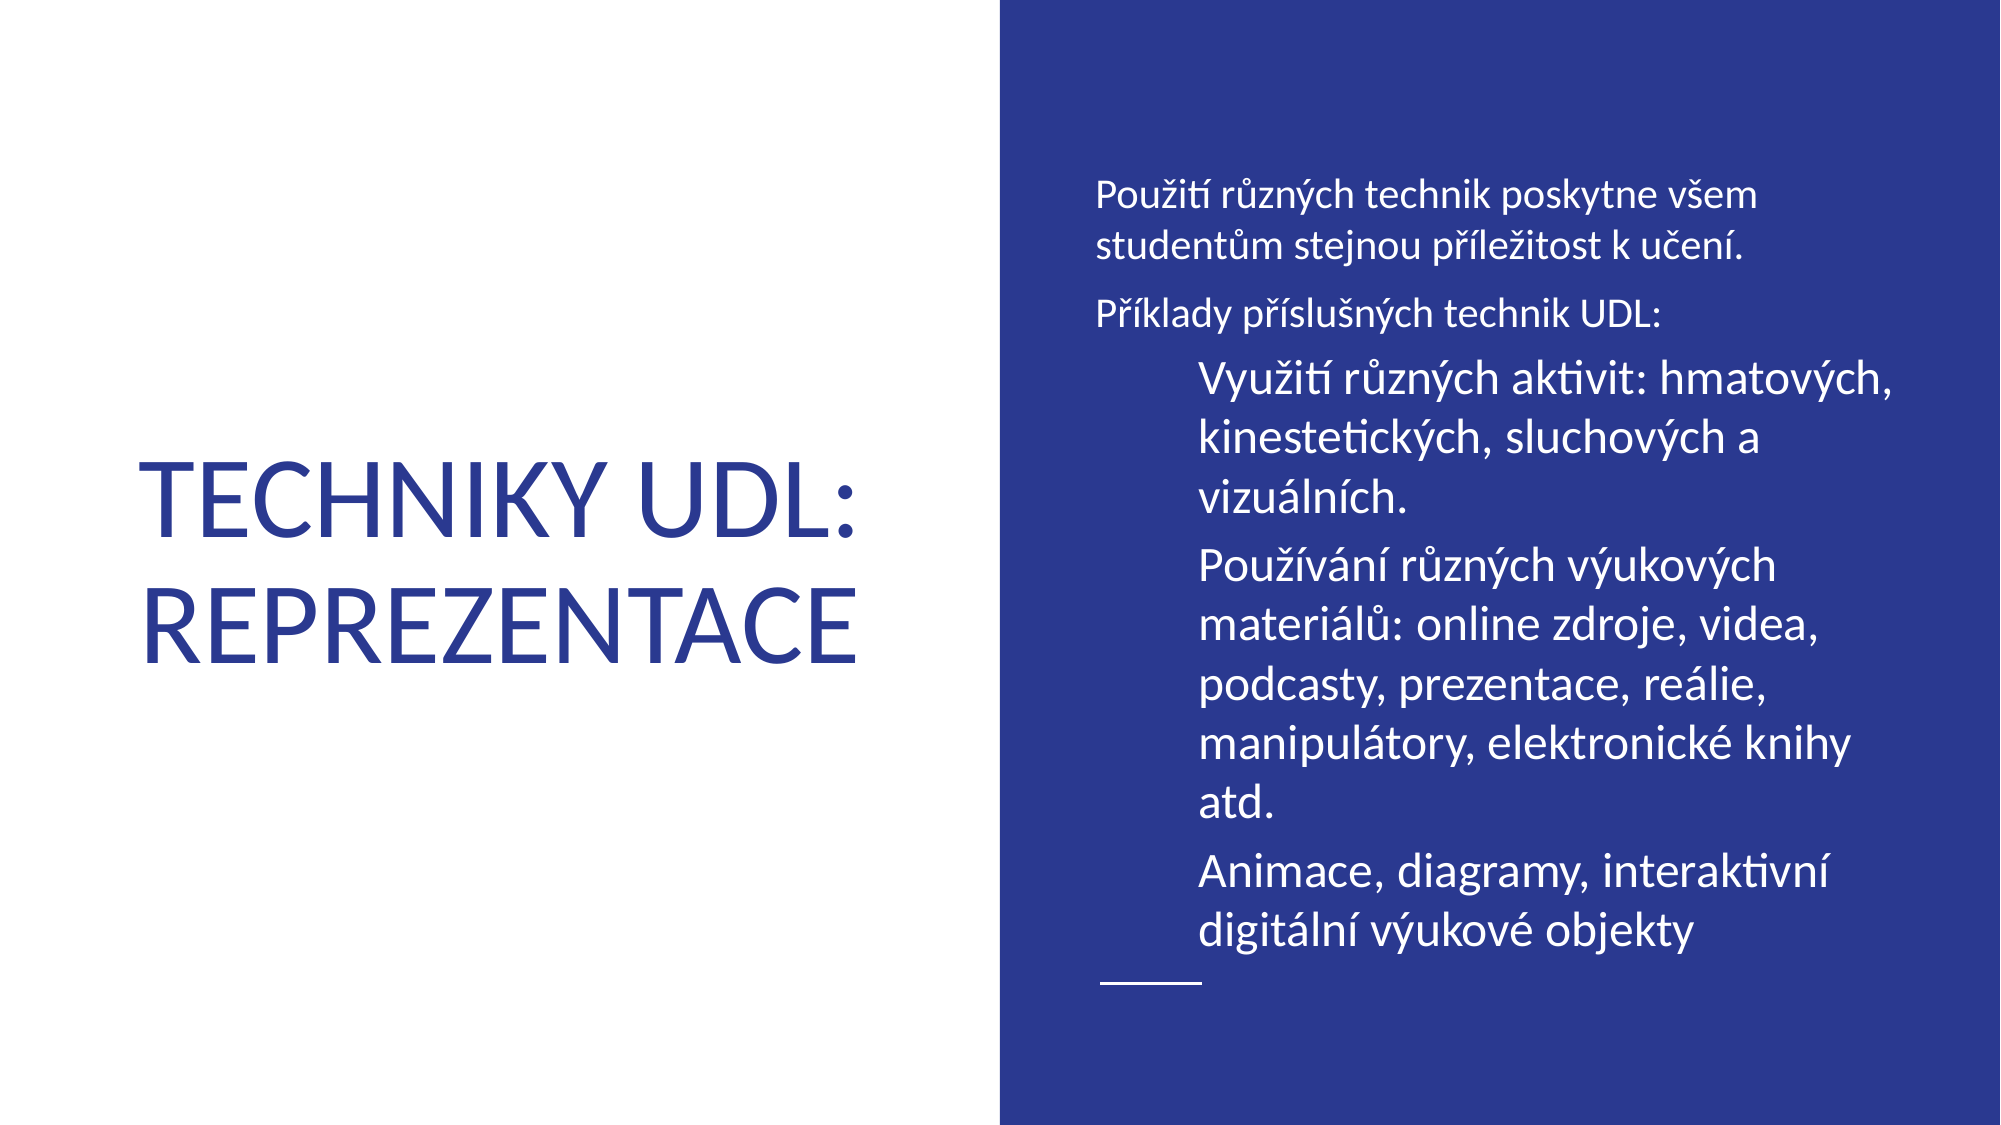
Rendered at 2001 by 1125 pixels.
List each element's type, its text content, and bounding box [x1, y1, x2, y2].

list Použití různých technik poskytne všem studentům stejnou příležitost k učení. Příklady příslušných technik UDL: Využití různých aktivit: hmatových, kinestetických, sluchových a vizuálních. Používání různých výukových materiálů: online zdroje, videa, podcasty, prezentace, reálie, manipulátory, elektronické knihy atd. Animace, diagramy, interaktivní digitální výukové objekty [1080, 158, 1920, 967]
title TECHNIKY UDL: REPREZENTACE [57, 387, 943, 738]
